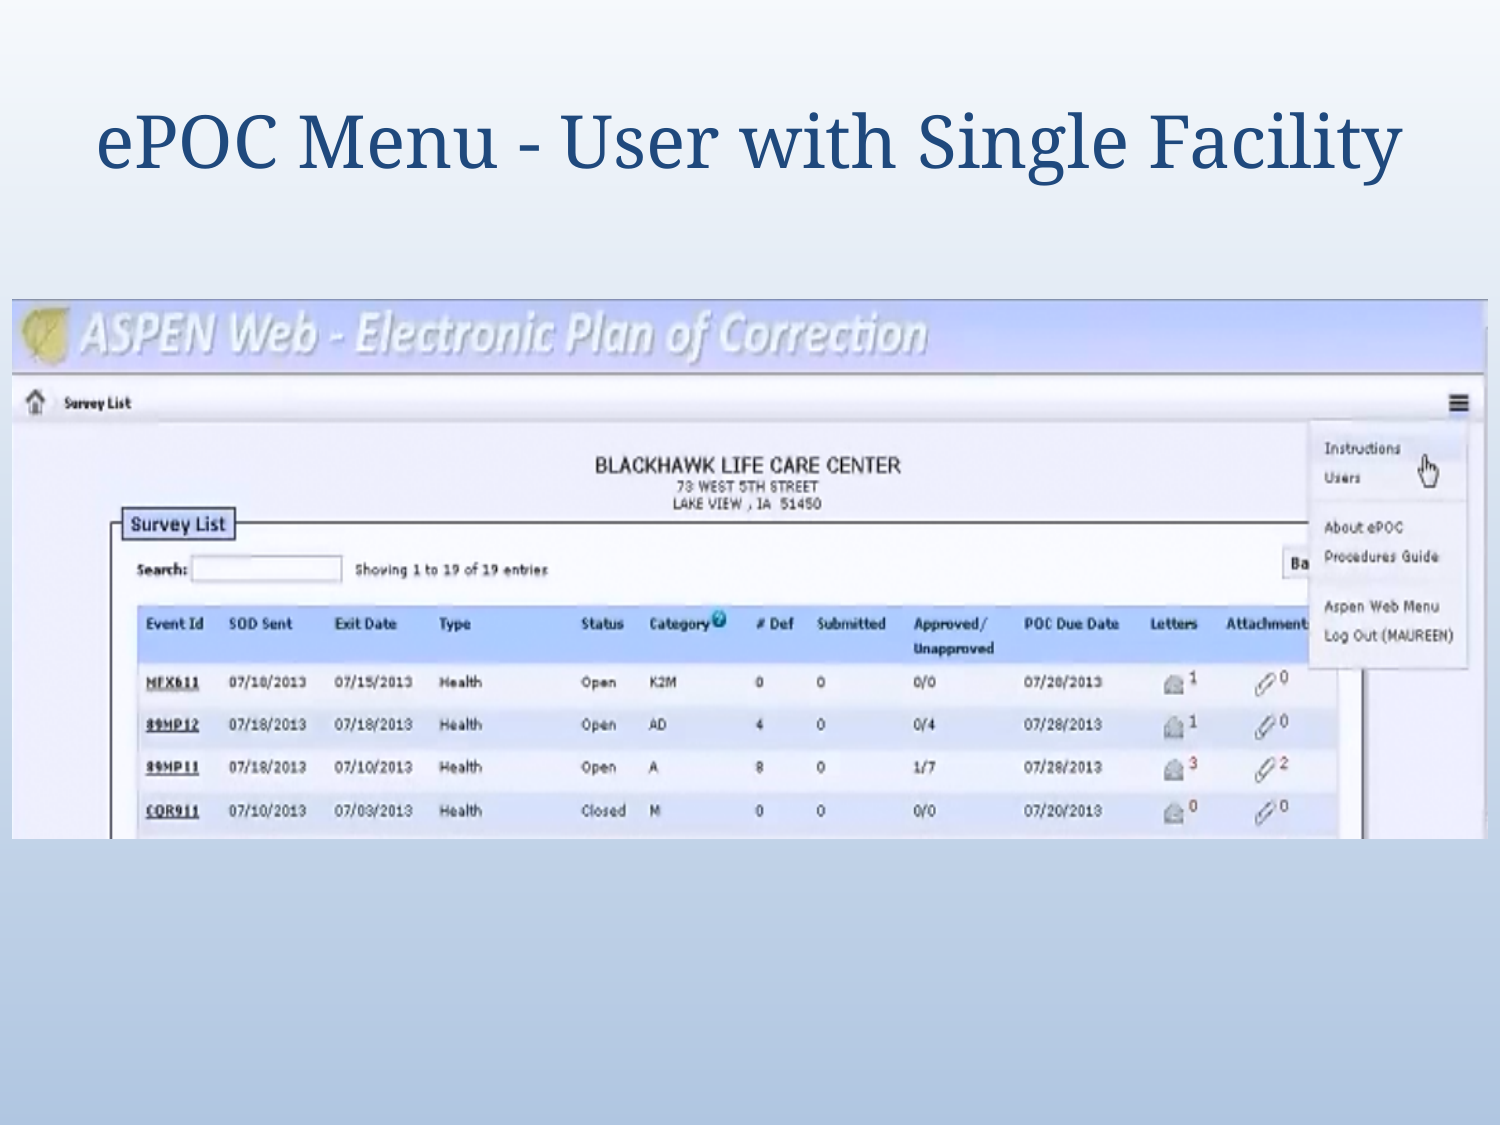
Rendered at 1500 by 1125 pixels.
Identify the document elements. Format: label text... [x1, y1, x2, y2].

picture [12, 299, 1488, 840]
title ePOC Menu - User with Single Facility [75, 45, 1425, 233]
